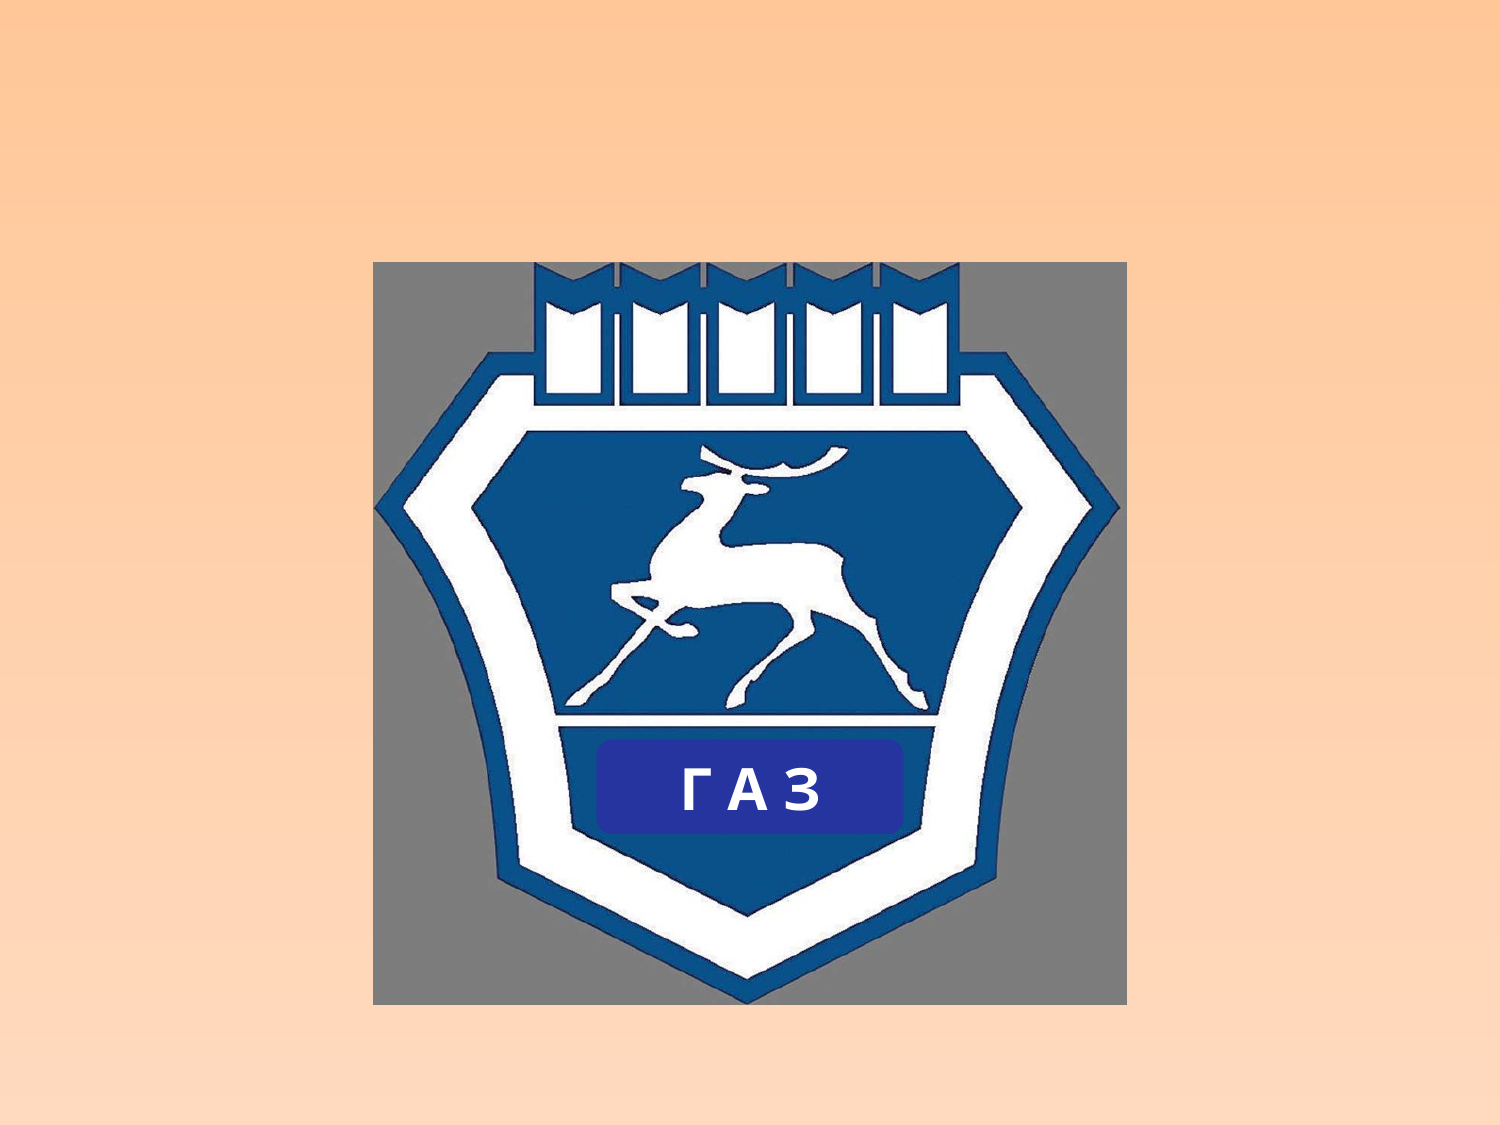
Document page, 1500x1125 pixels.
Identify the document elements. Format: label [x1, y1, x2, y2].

list [372, 262, 1128, 1006]
